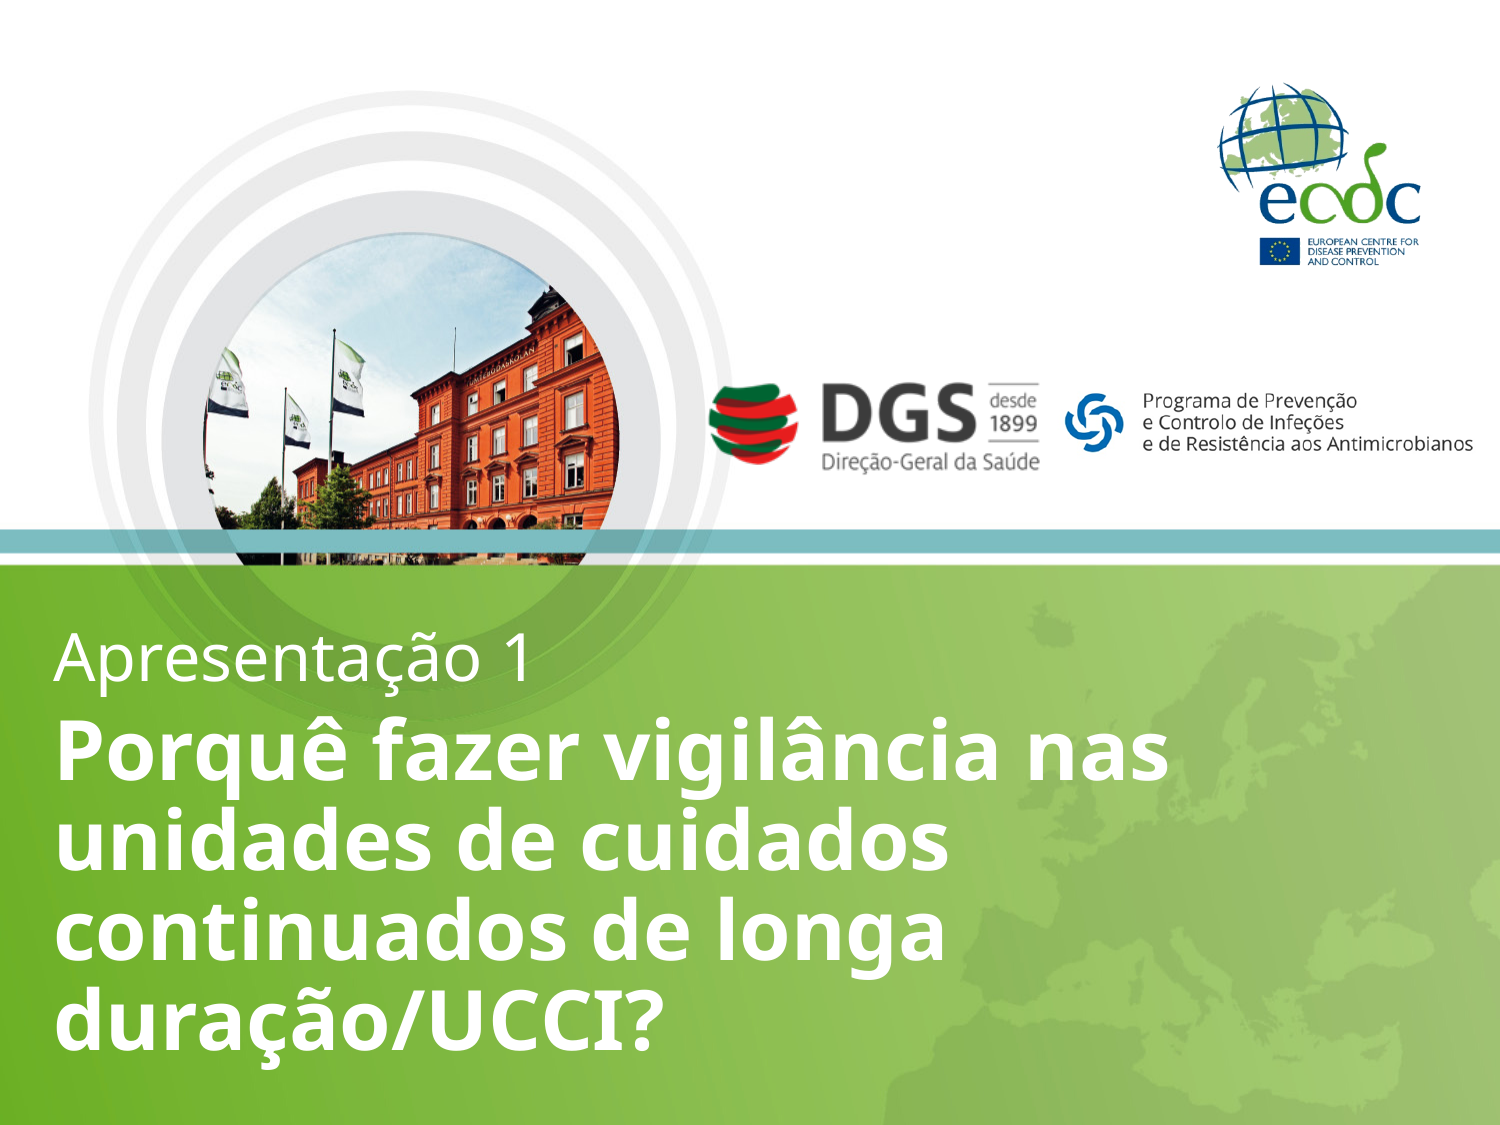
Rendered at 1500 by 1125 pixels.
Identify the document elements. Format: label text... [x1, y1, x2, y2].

subtitle Porquê fazer vigilância nas unidades de cuidados continuados de longa duração/UCCI? [53, 708, 1483, 874]
title Apresentação 1 [53, 623, 1441, 708]
picture [0, 2, 1500, 1125]
